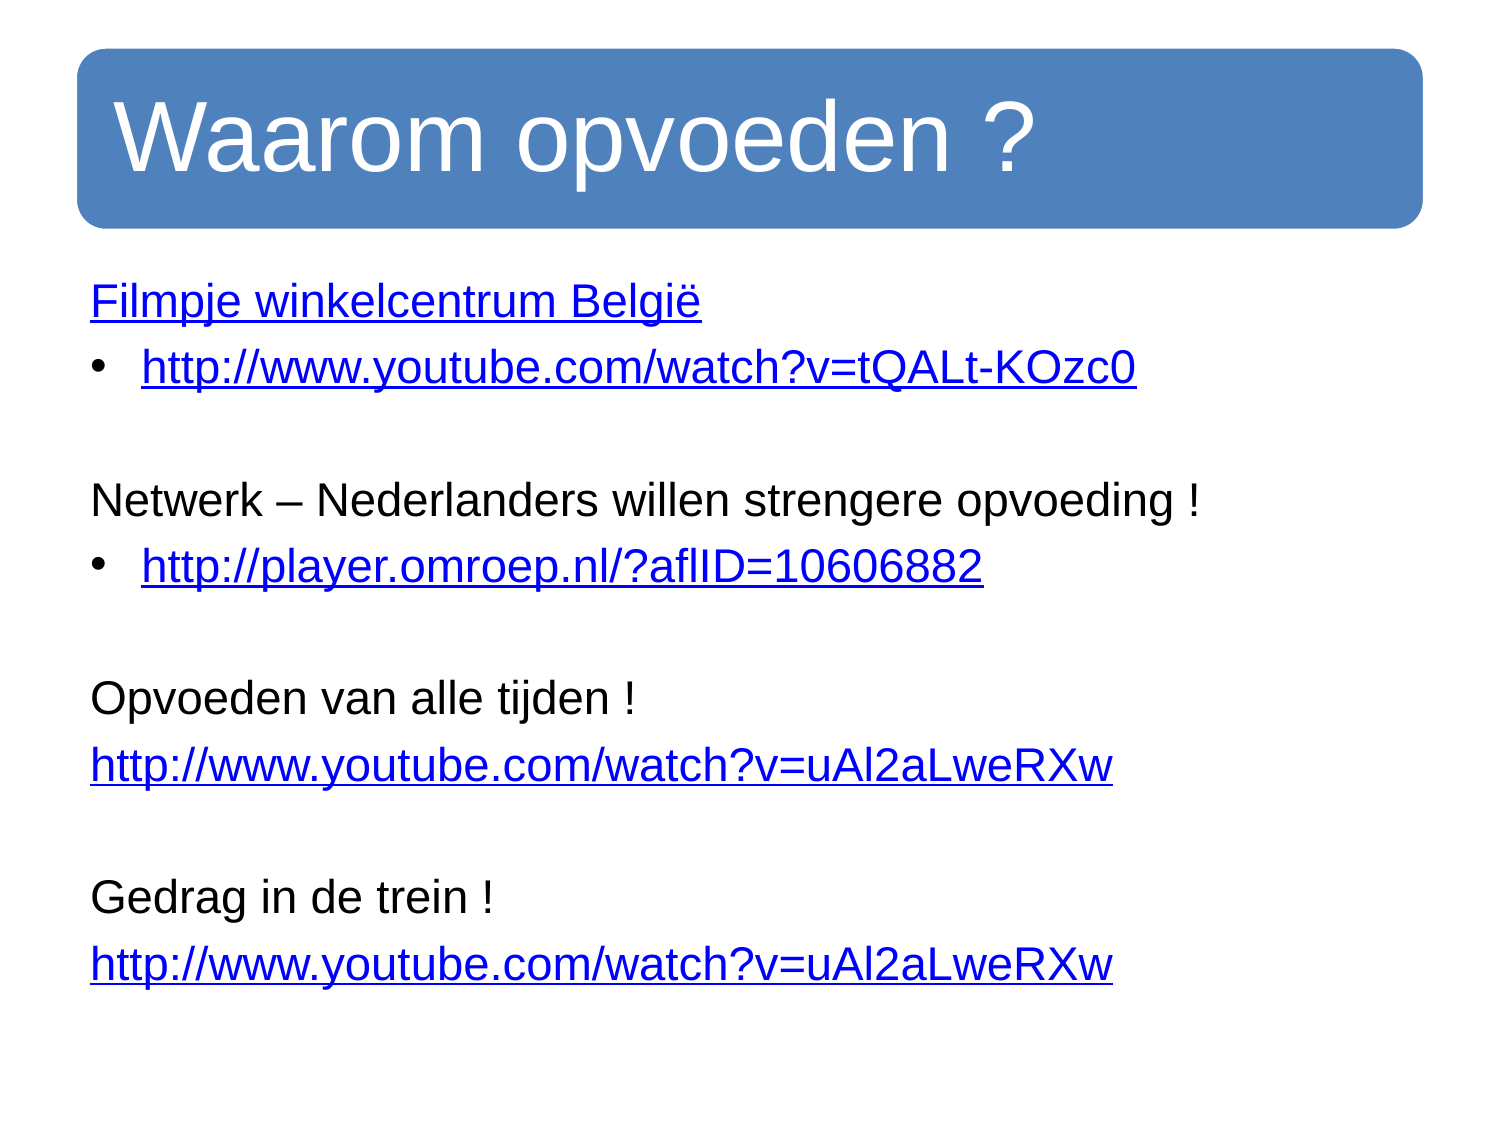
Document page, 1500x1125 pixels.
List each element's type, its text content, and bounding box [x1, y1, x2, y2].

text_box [74, 44, 1426, 233]
list Filmpje winkelcentrum België http://www.youtube.com/watch?v=tQALt-KOzc0 Netwerk – Nederlanders willen strengere opvoeding ! http://player.omroep.nl/?aflID=10606882 Opvoeden van alle tijden ! http://www.youtube.com/watch?v=uAl2aLweRXw Gedrag in de trein ! http://www.youtube.com/watch?v=uAl2aLweRXw [75, 262, 1459, 1005]
